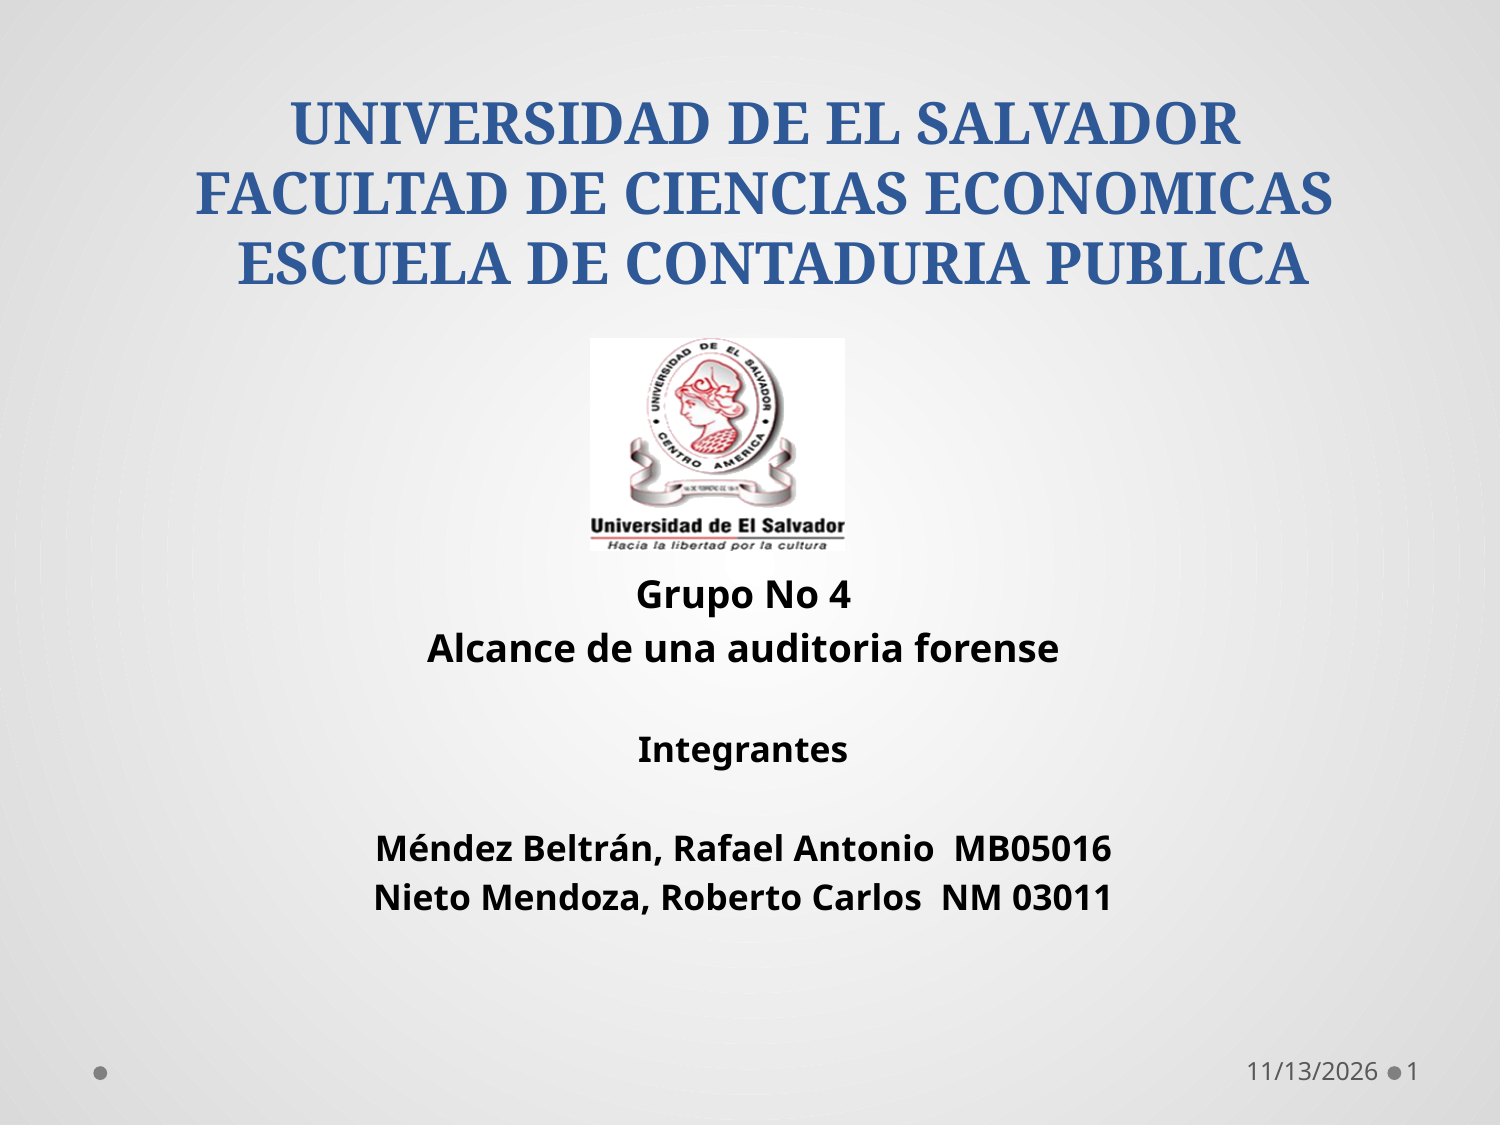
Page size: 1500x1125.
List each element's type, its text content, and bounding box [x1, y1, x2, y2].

slide_number 1 [1401, 1042, 1494, 1103]
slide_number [1043, 1042, 1386, 1103]
subtitle Grupo No 4 Alcance de una auditoria forense Integrantes Méndez Beltrán, Rafael Antonio MB05016 Nieto Mendoza, Roberto Carlos NM 03011 [218, 562, 1269, 929]
title UNIVERSIDAD DE EL SALVADOR FACULTAD DE CIENCIAS ECONOMICAS ESCUELA DE CONTADURIA PUBLICA [135, 42, 1411, 304]
picture [590, 337, 845, 551]
